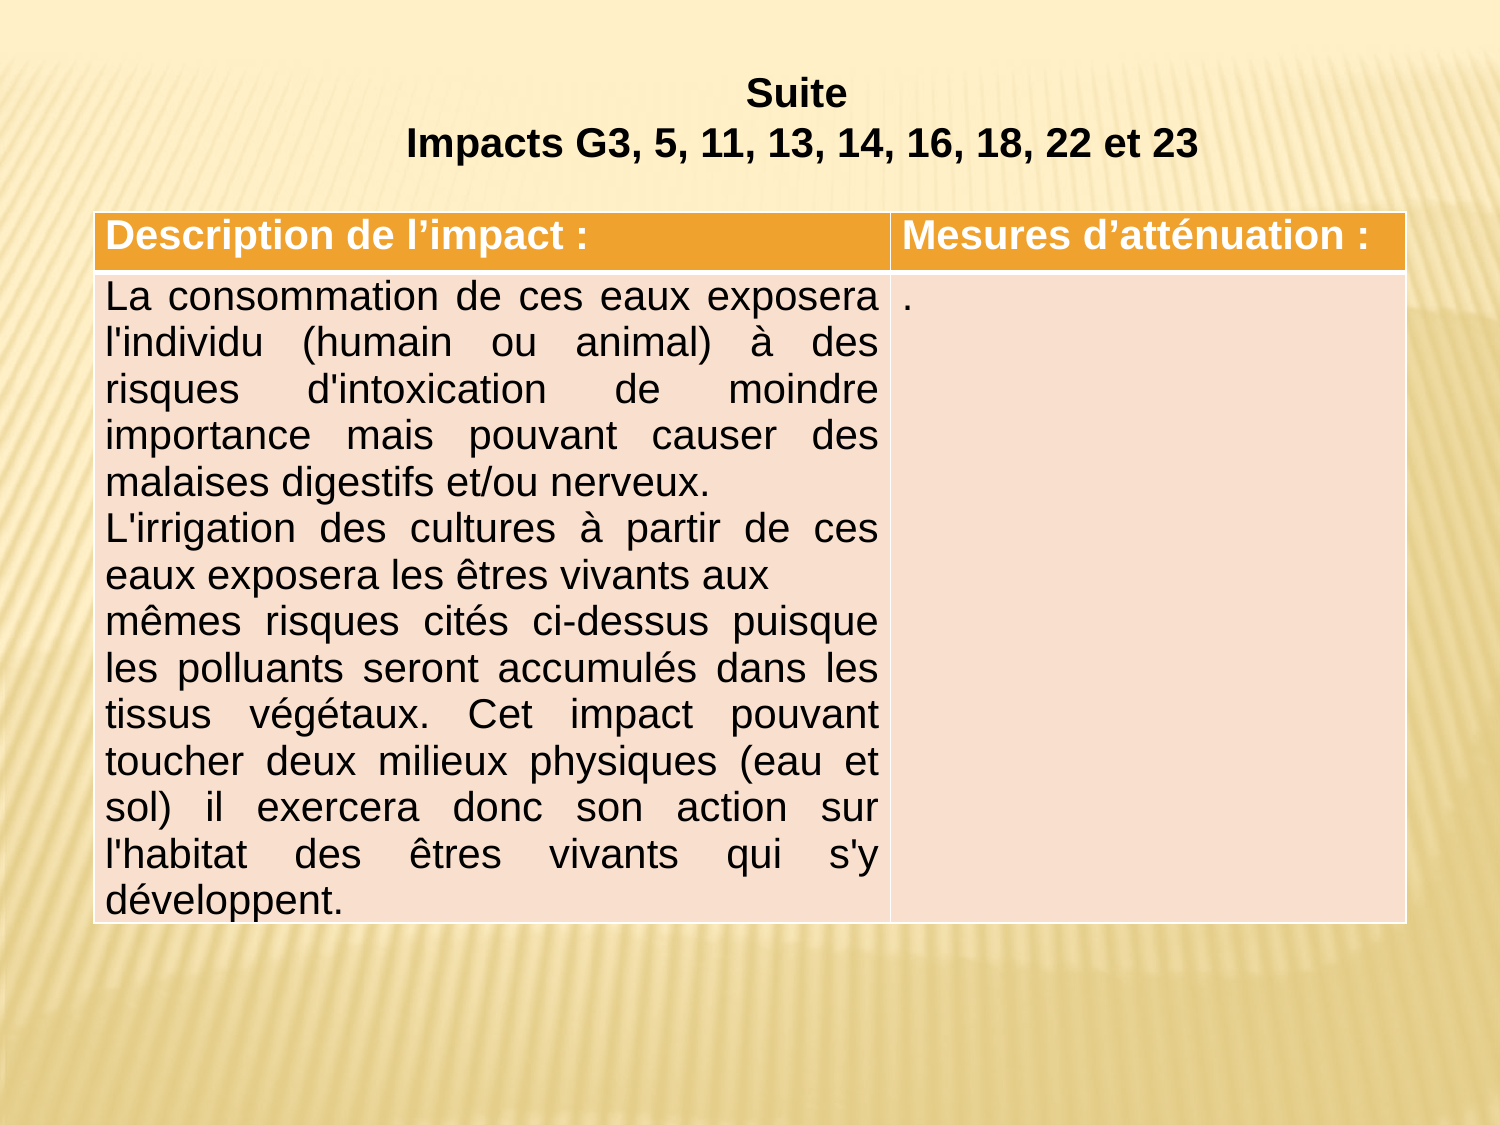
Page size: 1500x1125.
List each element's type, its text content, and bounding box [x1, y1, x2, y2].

text_box Suite Impacts G3, 5, 11, 13, 14, 16, 18, 22 et 23 [292, 58, 1313, 219]
table_header Description de l’impact : [95, 213, 890, 270]
table_header Mesures d’atténuation : [891, 213, 1405, 270]
table_cell . [891, 275, 1405, 922]
table_cell La consommation de ces eaux exposera l'individu (humain ou animal) à des risques d'intoxication de moindre importance mais pouvant causer des malaises digestifs et/ou nerveux. L'irrigation des cultures à partir de ces eaux exposera les êtres vivants aux mêmes risques cités ci-dessus puisque les polluants seront accumulés dans les tissus végétaux. Cet impact pouvant toucher deux milieux physiques (eau et sol) il exercera donc son action sur l'habitat des êtres vivants qui s'y développent. [95, 275, 890, 922]
